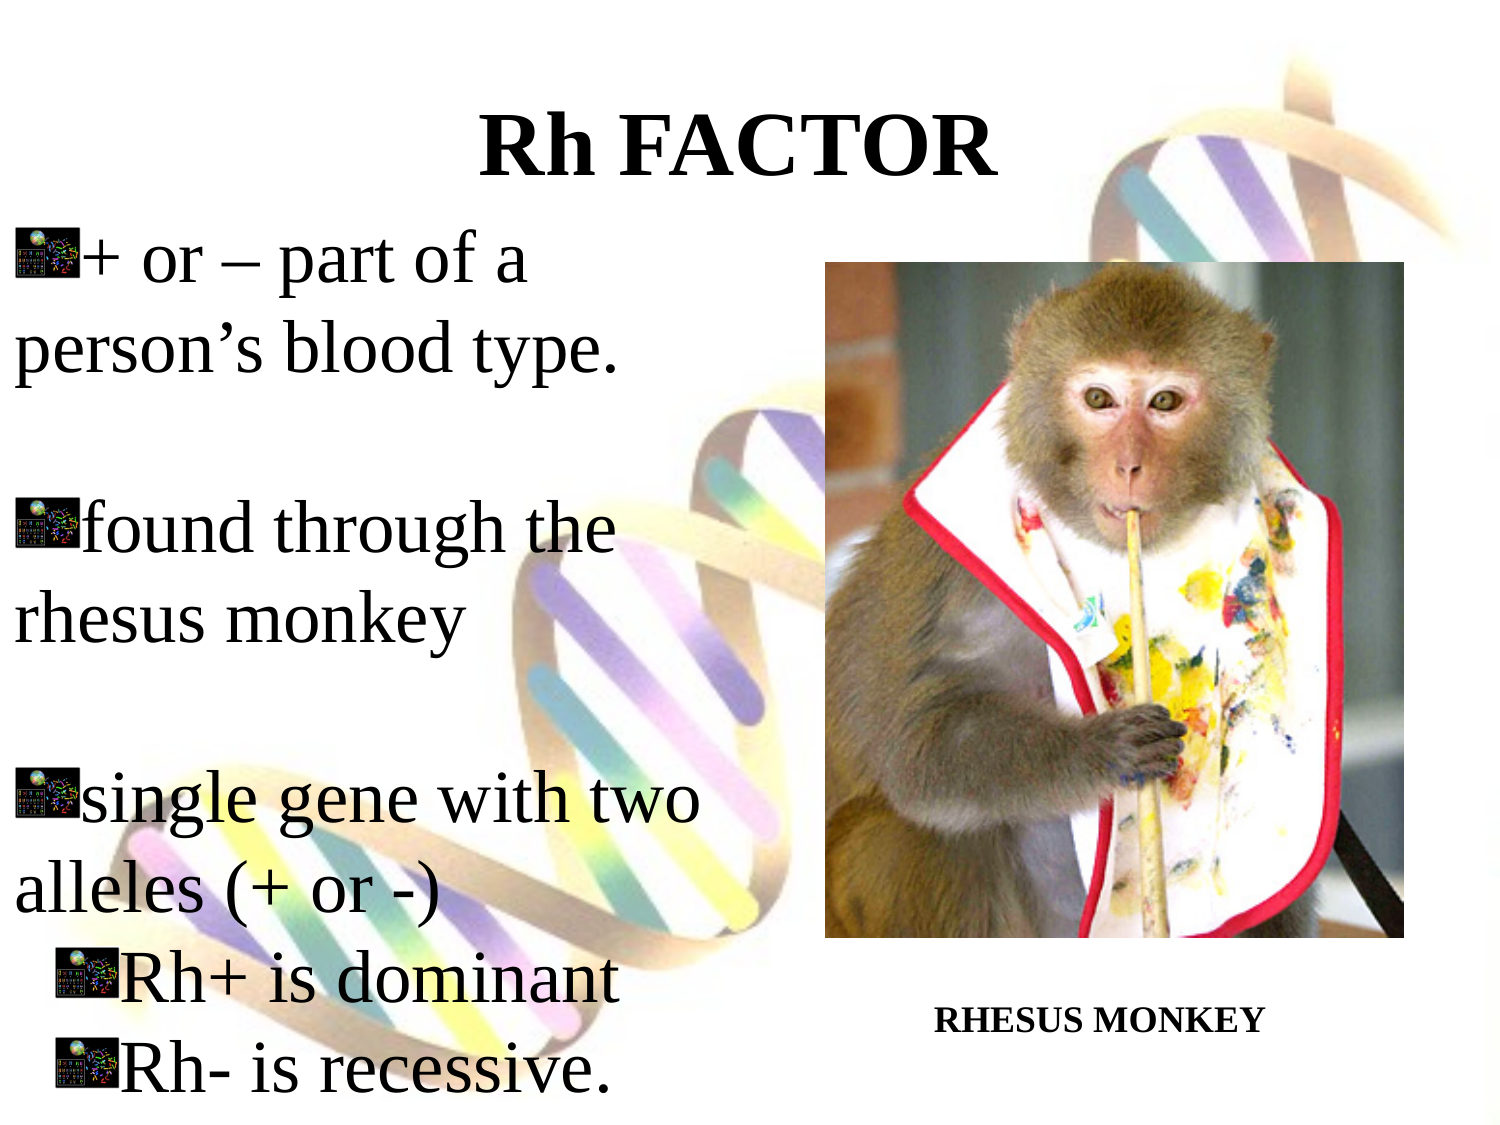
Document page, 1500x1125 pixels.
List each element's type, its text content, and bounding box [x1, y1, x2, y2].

picture [14, 226, 81, 279]
picture [824, 262, 1404, 938]
picture [54, 1036, 120, 1089]
title Rh FACTOR [75, 45, 1425, 233]
text_box RHESUS MONKEY [887, 987, 1313, 1048]
picture [14, 766, 81, 819]
picture [14, 496, 81, 549]
picture [54, 946, 120, 999]
text_box + or – part of a person’s blood type. found through the rhesus monkey single gene with two alleles (+ or -) Rh+ is dominant Rh- is recessive. [0, 199, 738, 1125]
